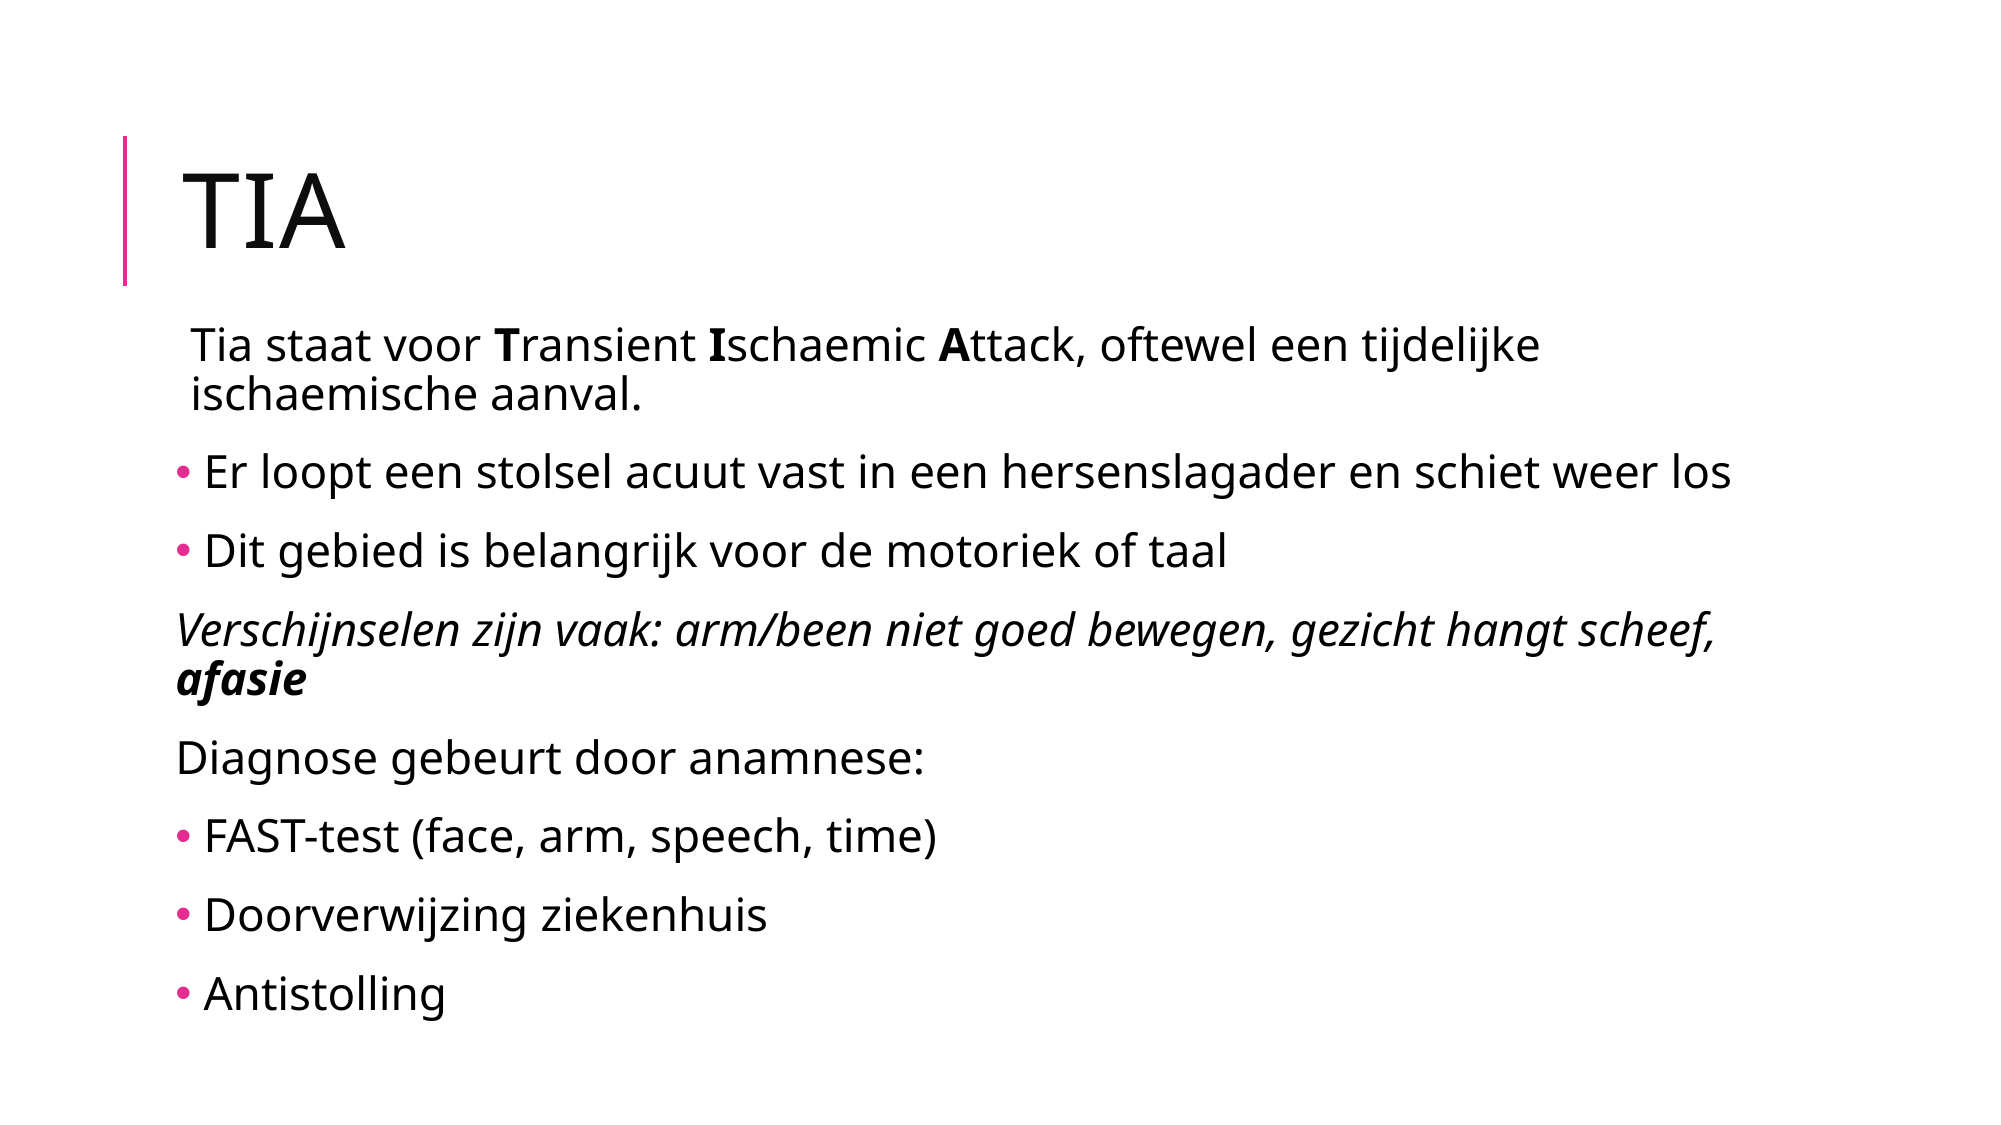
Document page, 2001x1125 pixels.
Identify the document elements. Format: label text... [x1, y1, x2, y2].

list Tia staat voor Transient Ischaemic Attack, oftewel een tijdelijke ischaemische aanval. Er loopt een stolsel acuut vast in een hersenslagader en schiet weer los Dit gebied is belangrijk voor de motoriek of taal Verschijnselen zijn vaak: arm/been niet goed bewegen, gezicht hangt scheef, afasie Diagnose gebeurt door anamnese: FAST-test (face, arm, speech, time) Doorverwijzing ziekenhuis Antistolling [168, 313, 1763, 1035]
title TIA [168, 96, 1763, 313]
